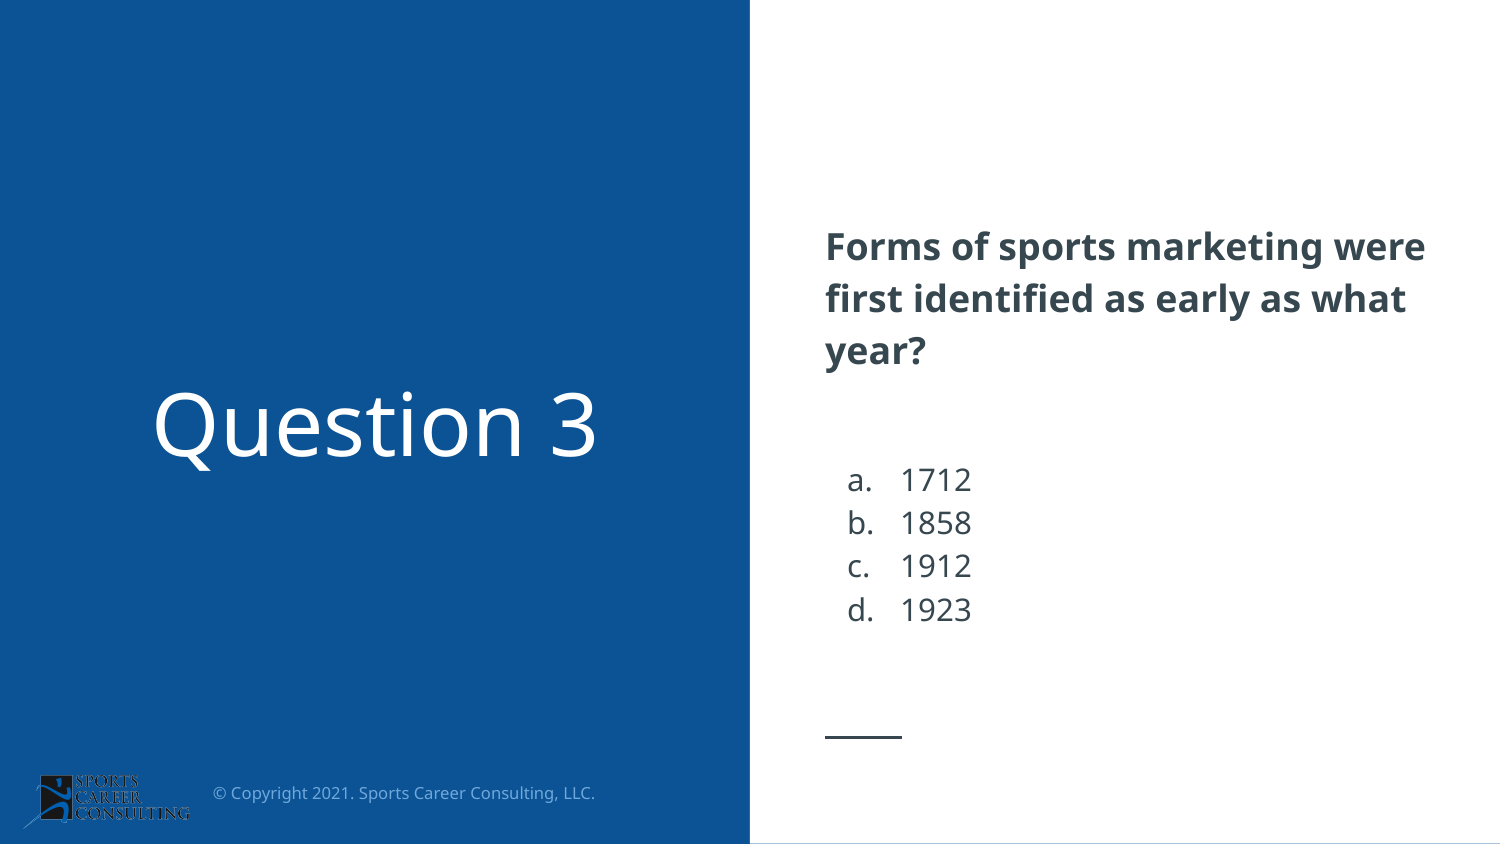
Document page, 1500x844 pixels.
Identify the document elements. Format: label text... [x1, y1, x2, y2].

picture [22, 774, 190, 829]
text_box © Copyright 2021. Sports Career Consulting, LLC. [197, 767, 750, 838]
title Question 3 [43, 298, 708, 546]
list Forms of sports marketing were first identified as early as what year? 1712 1858 1912 1923 [810, 118, 1455, 725]
